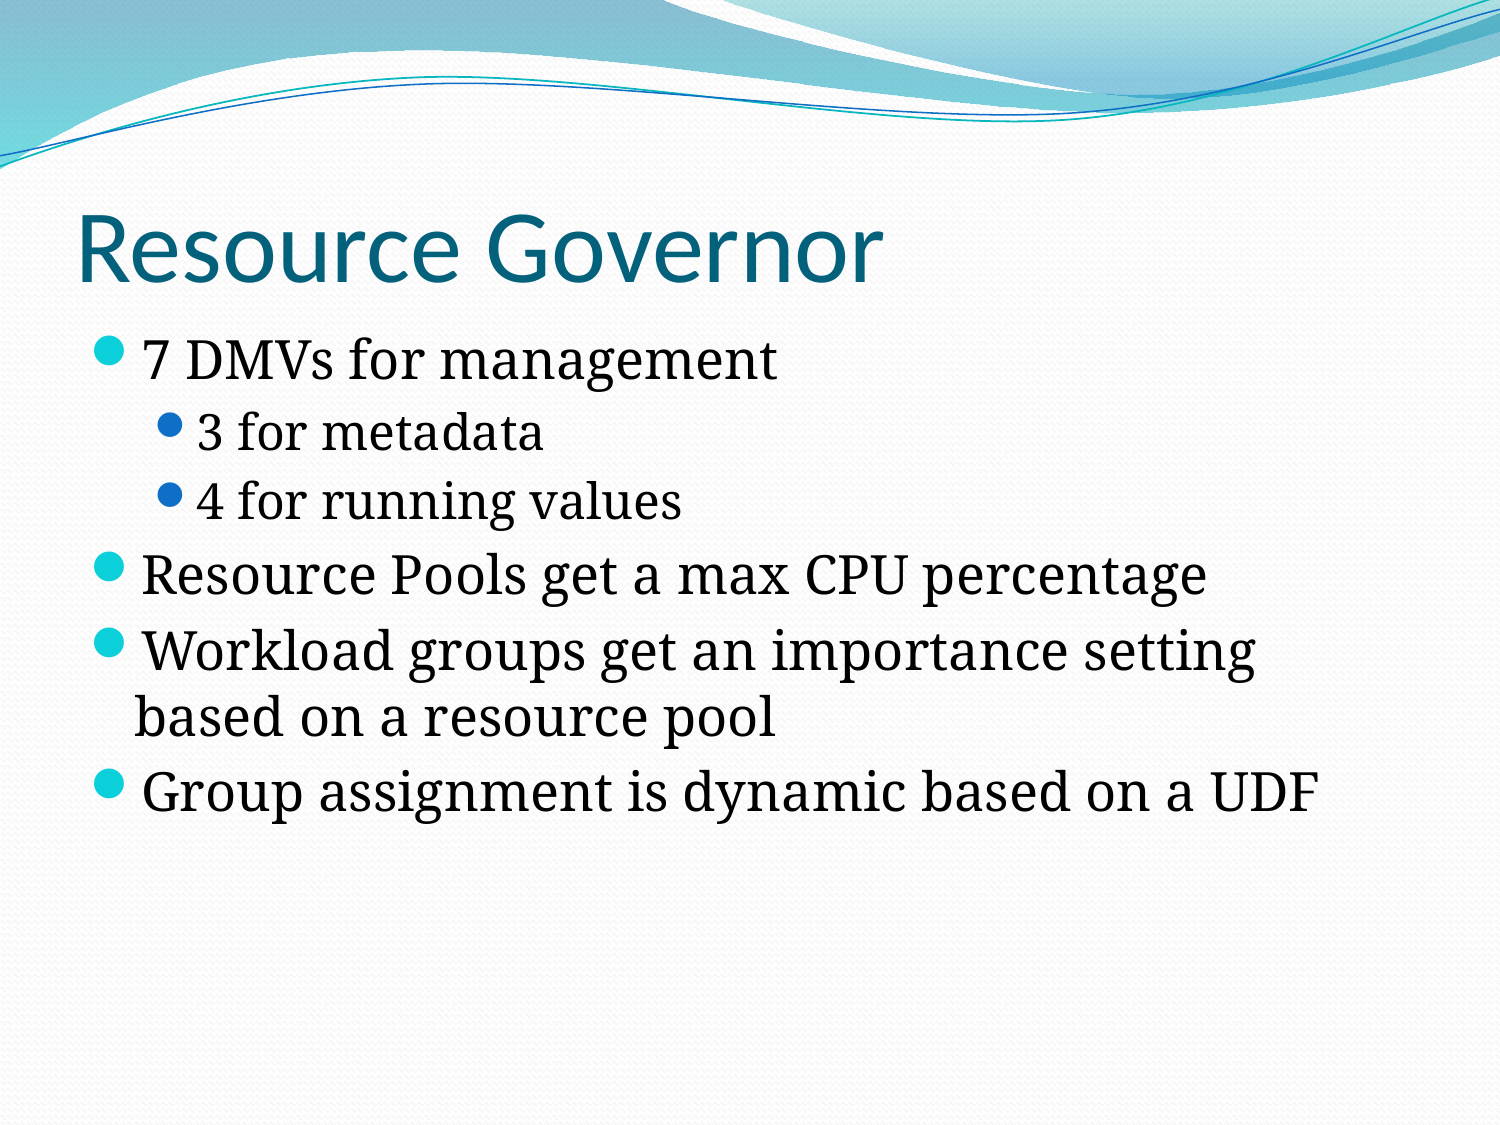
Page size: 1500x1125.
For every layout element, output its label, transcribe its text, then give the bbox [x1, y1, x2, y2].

title Resource Governor [75, 115, 1425, 303]
list 7 DMVs for management 3 for metadata 4 for running values Resource Pools get a max CPU percentage Workload groups get an importance setting based on a resource pool Group assignment is dynamic based on a UDF [75, 317, 1425, 1038]
